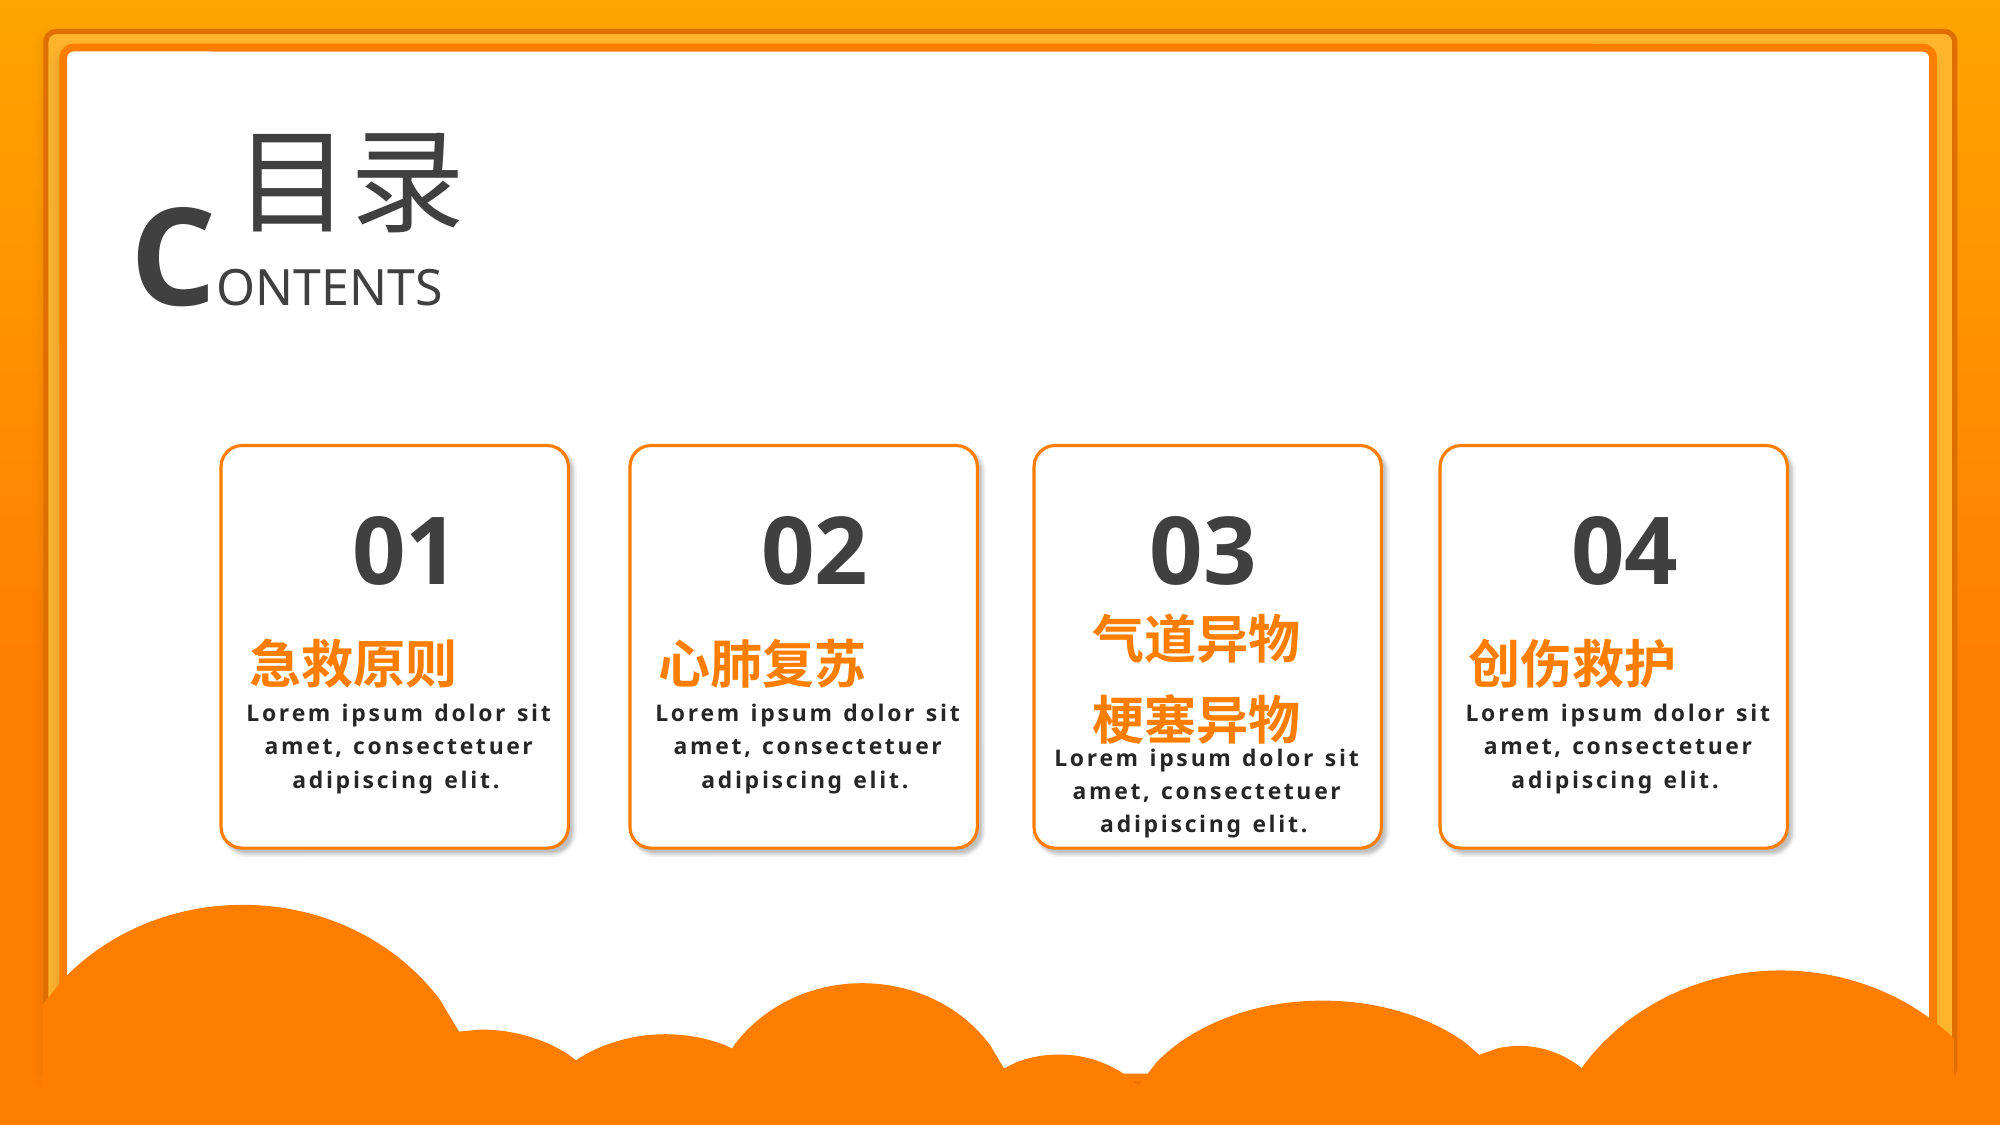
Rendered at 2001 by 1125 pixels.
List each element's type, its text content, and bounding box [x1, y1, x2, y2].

text_box [219, 444, 570, 850]
text_box 目录 [221, 101, 514, 162]
text_box 03 [1032, 444, 1383, 836]
text_box [628, 444, 979, 850]
text_box 创伤救护 [1453, 604, 1774, 685]
text_box Lorem ipsum dolor sit amet, consectetuer adipiscing elit. [1446, 685, 1793, 800]
text_box [1438, 444, 1789, 850]
text_box Lorem ipsum dolor sit amet, consectetuer adipiscing elit. [1035, 730, 1382, 845]
text_box 气道异物梗塞异物 [1077, 580, 1334, 730]
text_box CONTENTS [115, 162, 514, 340]
text_box 03 [1075, 510, 1332, 583]
text_box 01 [277, 510, 534, 583]
text_box Lorem ipsum dolor sit amet, consectetuer adipiscing elit. [227, 685, 574, 800]
text_box 04 [1496, 510, 1753, 583]
text_box 心肺复苏 [643, 604, 964, 685]
text_box Lorem ipsum dolor sit amet, consectetuer adipiscing elit. [636, 685, 983, 800]
text_box 02 [686, 510, 943, 583]
text_box 急救原则 [234, 604, 555, 685]
text_box 03 [1042, 845, 1373, 850]
